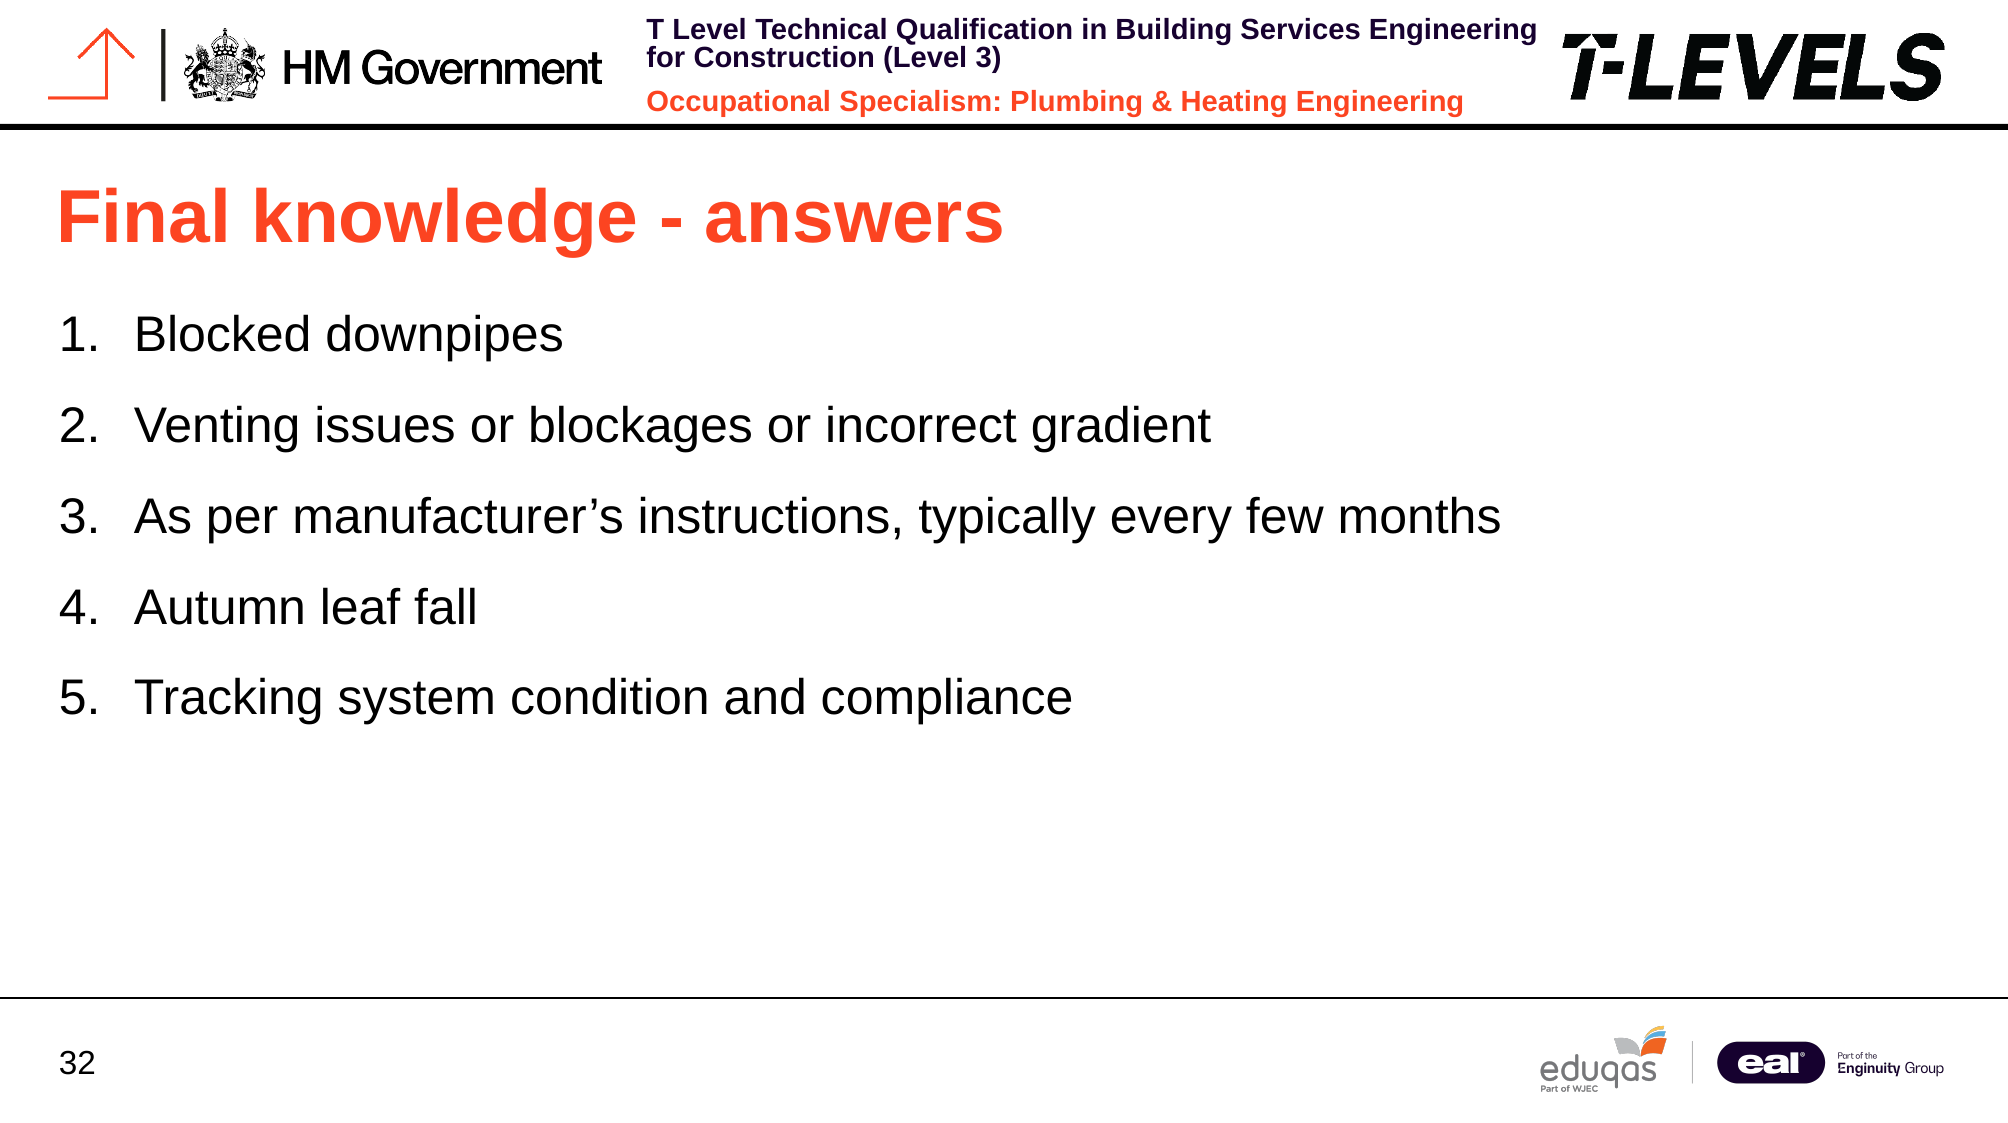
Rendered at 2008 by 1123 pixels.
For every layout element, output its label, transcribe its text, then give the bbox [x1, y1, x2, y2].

title Final knowledge - answers [41, 111, 1949, 314]
picture [1535, 1021, 1949, 1097]
picture [161, 28, 602, 102]
list Blocked downpipes Venting issues or blockages or incorrect gradient As per manufacturer’s instructions, typically every few months Autumn leaf fall Tracking system condition and compliance [59, 295, 1949, 975]
picture [1543, 25, 1964, 108]
picture [43, 27, 141, 100]
